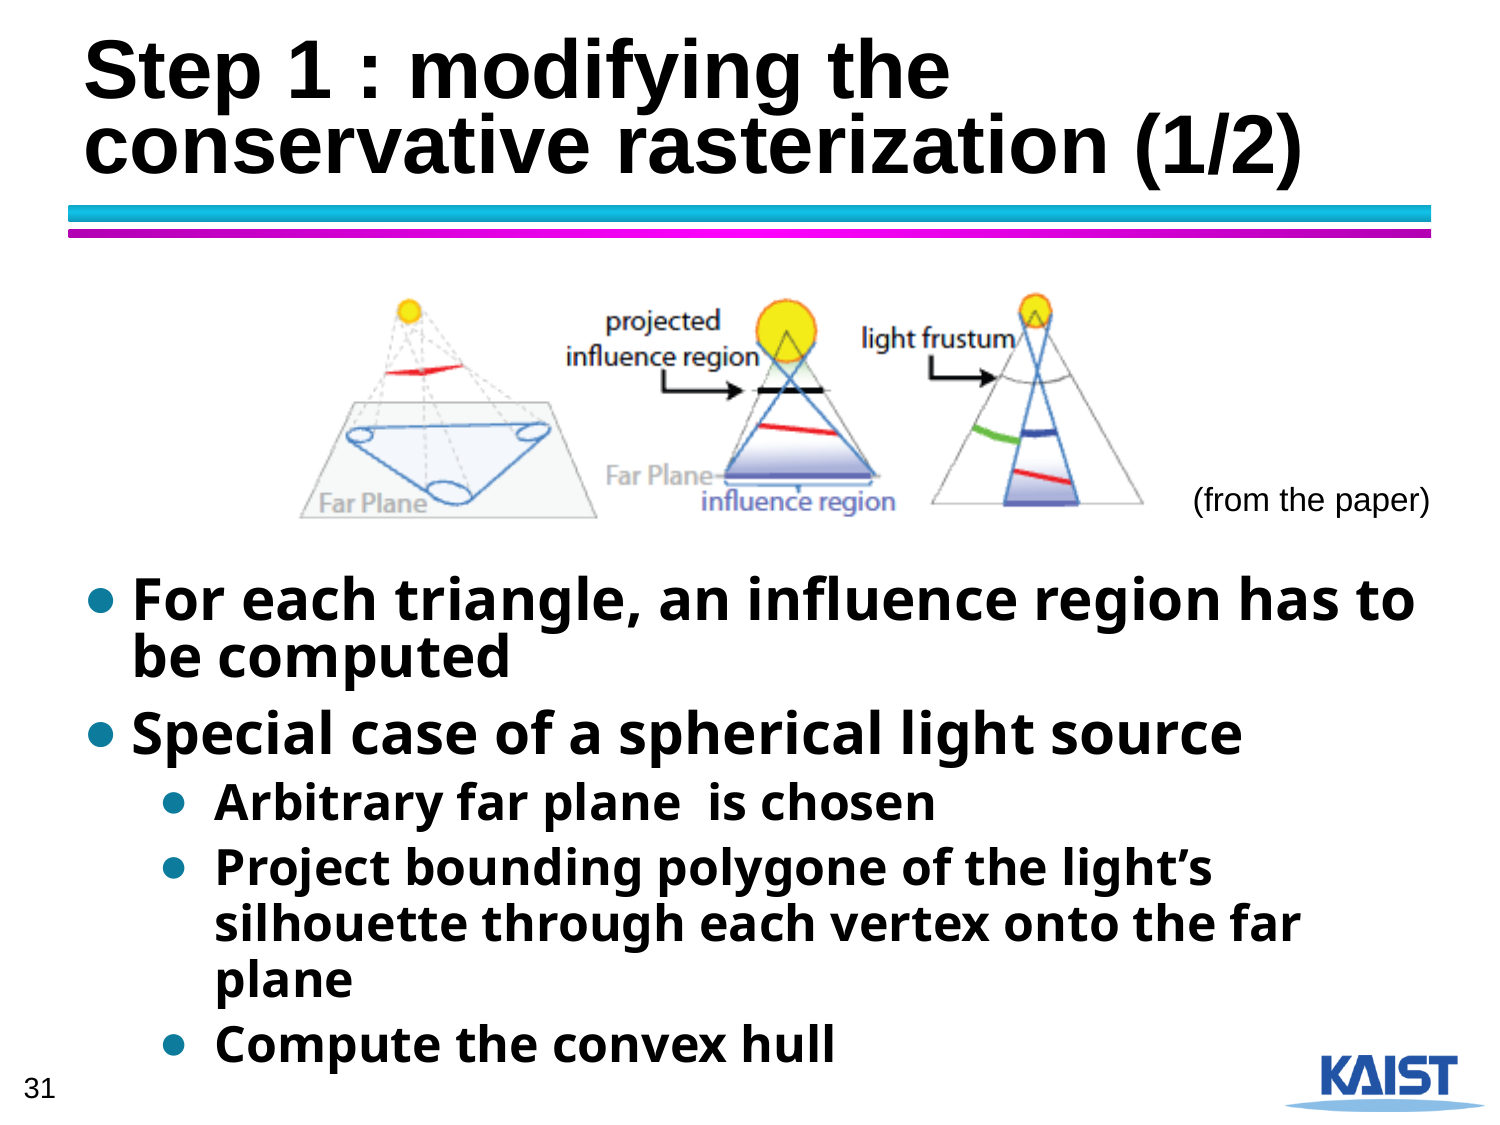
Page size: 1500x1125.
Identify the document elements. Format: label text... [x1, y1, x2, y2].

picture [1284, 1055, 1485, 1112]
title Step 1 : modifying the conservative rasterization (1/2) [68, 48, 1428, 199]
picture [272, 274, 1176, 527]
text_box (from the paper) [1180, 470, 1446, 526]
list For each triangle, an influence region has to be computed Special case of a spherical light source Arbitrary far plane is chosen Project bounding polygone of the light’s silhouette through each vertex onto the far plane Compute the convex hull [68, 259, 1434, 1093]
